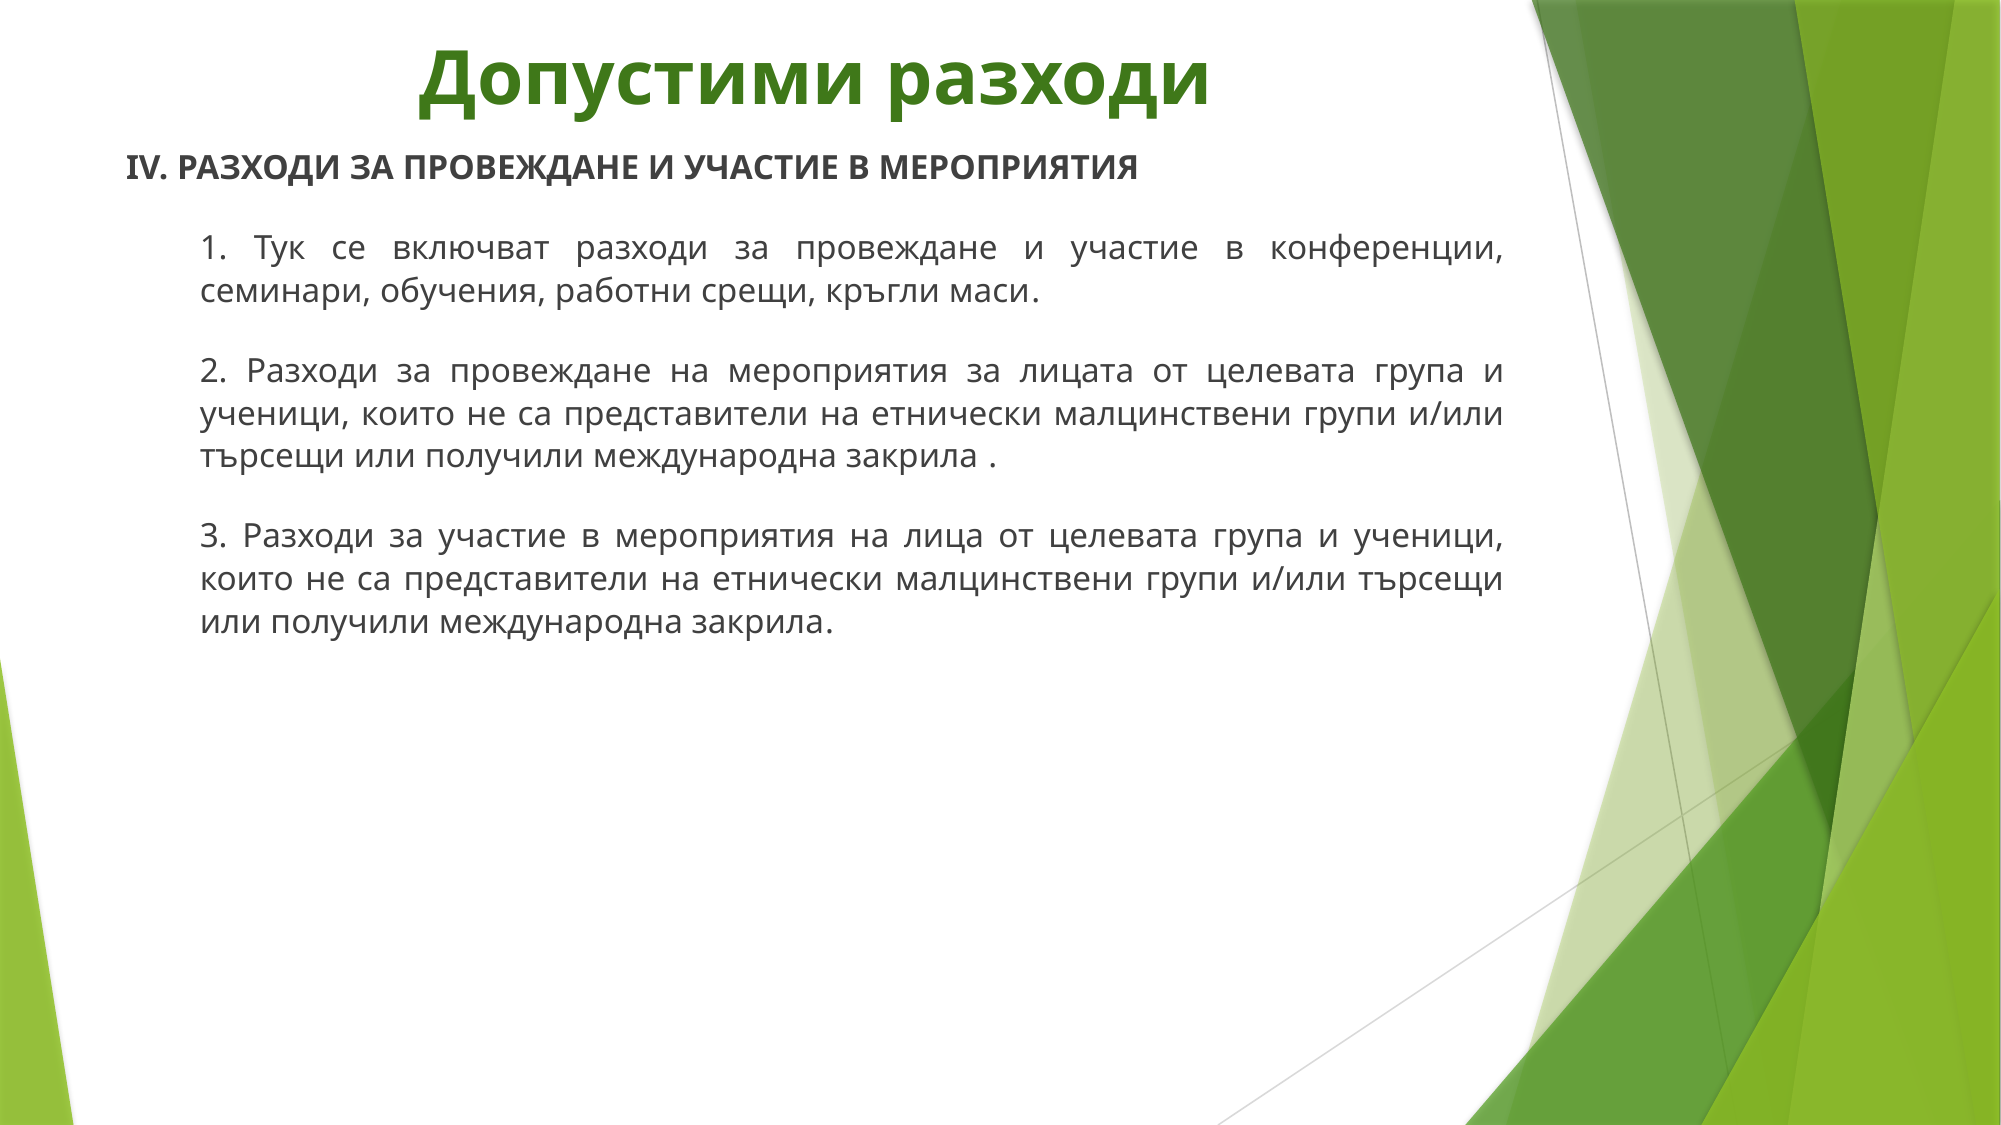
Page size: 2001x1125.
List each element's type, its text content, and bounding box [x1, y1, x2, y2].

title Допустими разходи [111, 22, 1522, 136]
list IV. РАЗХОДИ ЗА ПРОВЕЖДАНЕ И УЧАСТИЕ В МЕРОПРИЯТИЯ 1. Тук се включват разходи за провеждане и участие в конференции, семинари, обучения, работни срещи, кръгли маси. 2. Разходи за провеждане на мероприятия за лицата от целевата група и ученици, които не са представители на етнически малцинствени групи и/или търсещи или получили международна закрила . 3. Разходи за участие в мероприятия на лица от целевата група и ученици, които не са представители на етнически малцинствени групи и/или търсещи или получили международна закрила. [111, 136, 1522, 1109]
